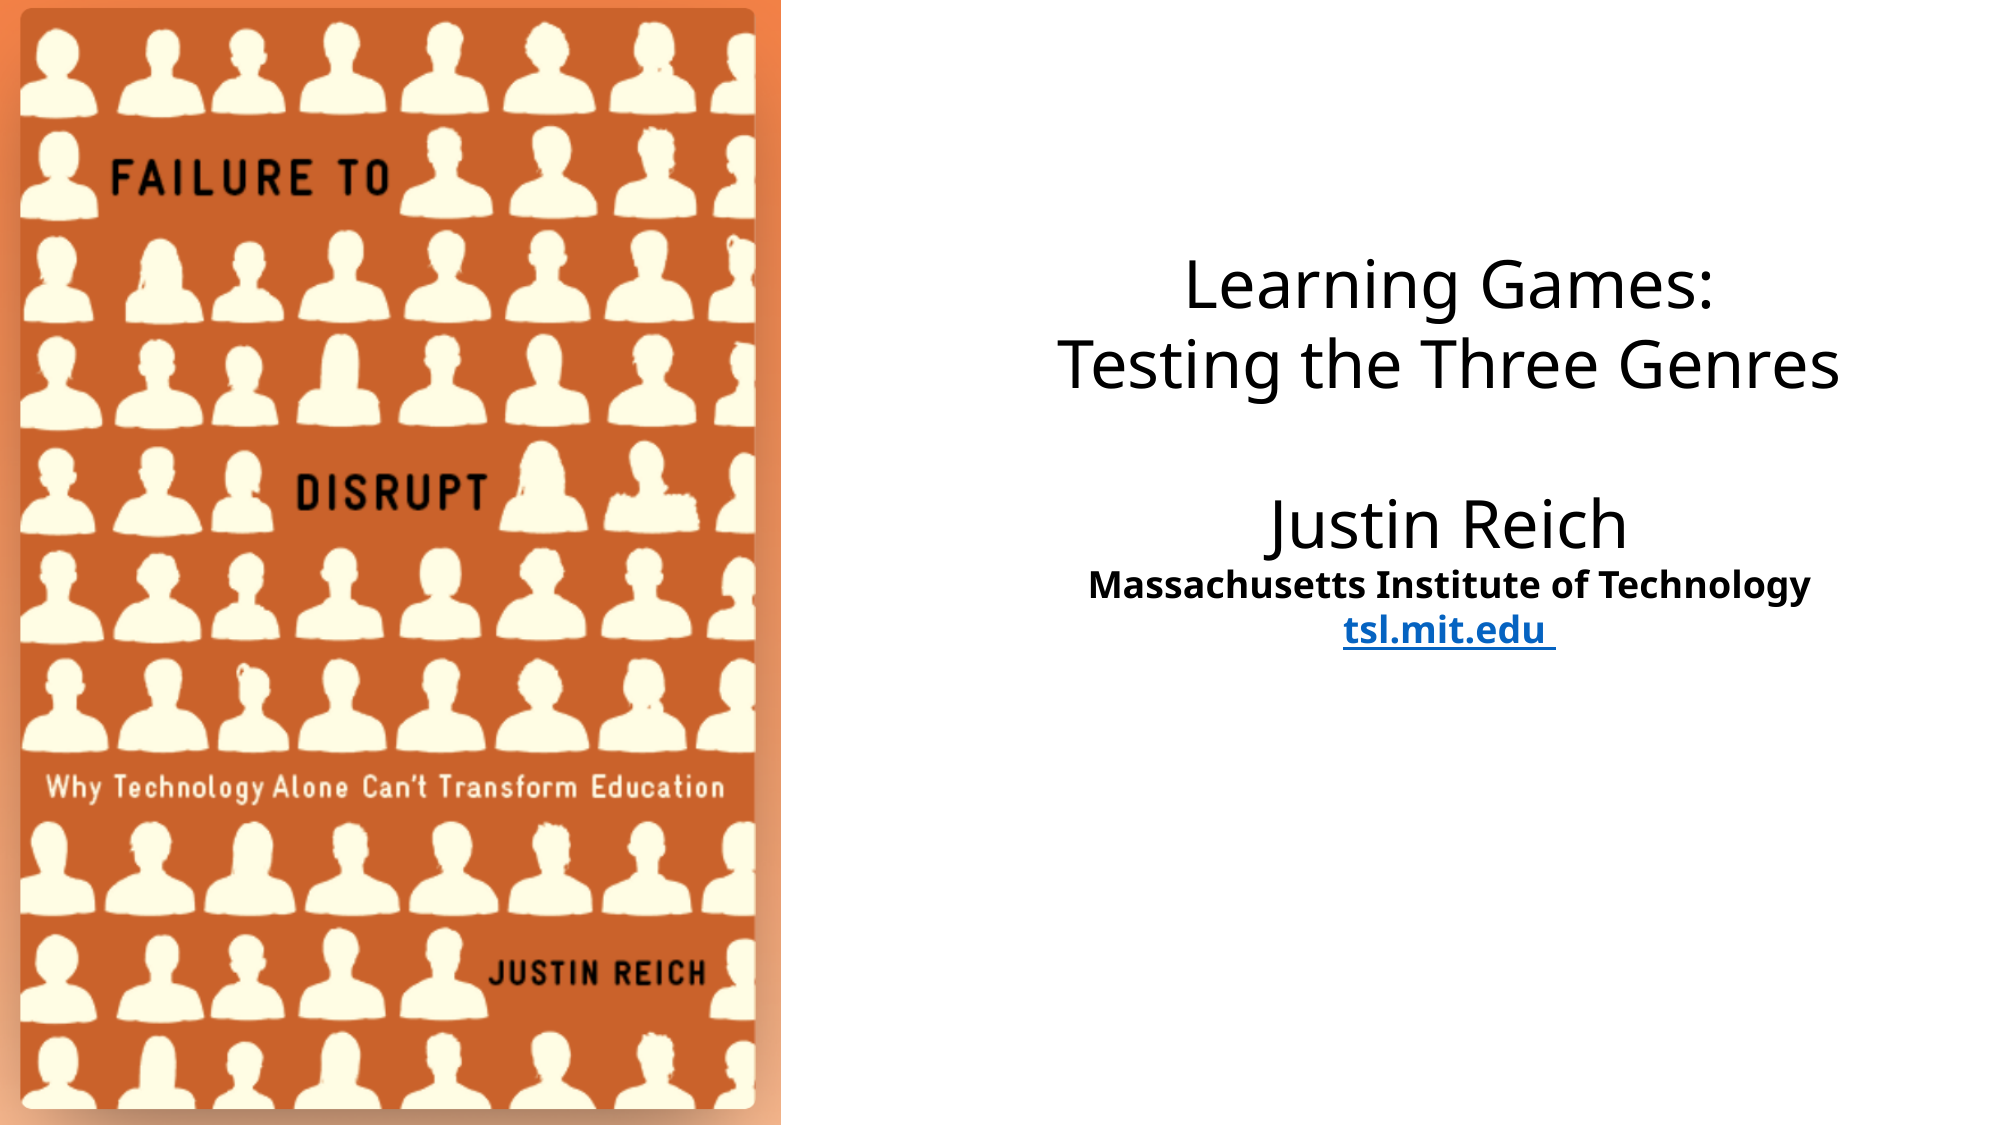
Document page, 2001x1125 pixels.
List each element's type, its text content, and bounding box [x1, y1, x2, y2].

text_box Learning Games: Testing the Three Genres Justin Reich Massachusetts Institute of Technology tsl.mit.edu [984, 234, 1916, 890]
picture [0, 0, 781, 1125]
